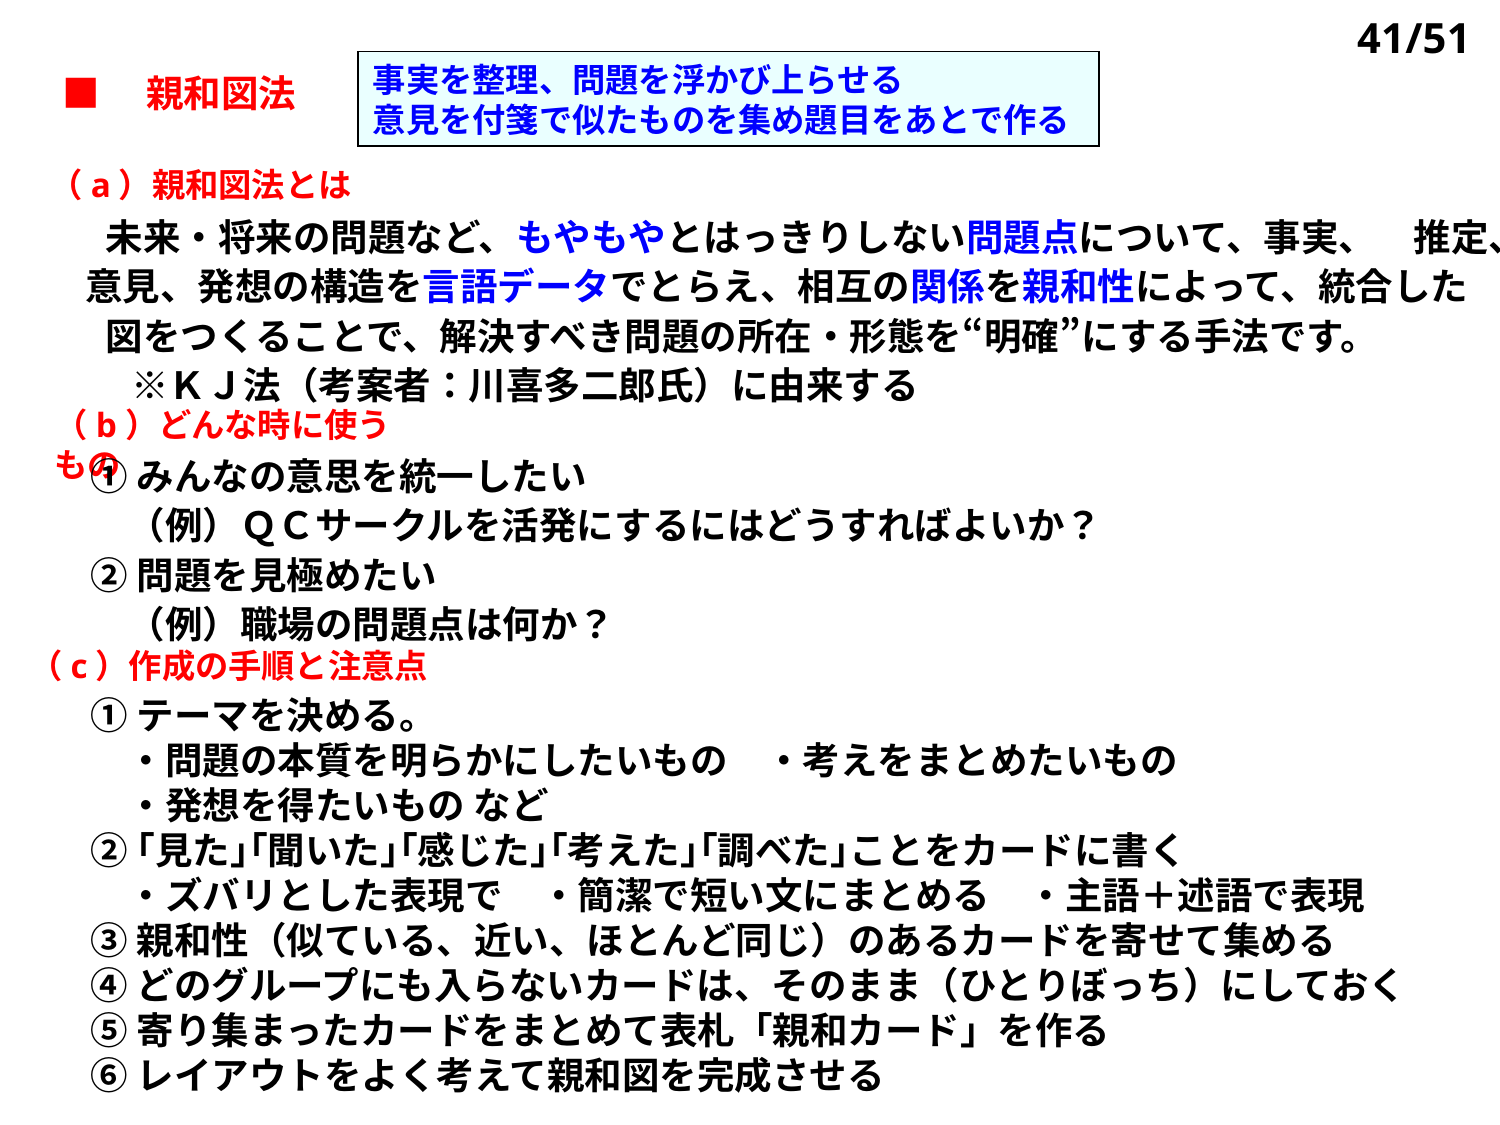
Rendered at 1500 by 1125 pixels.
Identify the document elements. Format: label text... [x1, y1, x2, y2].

text_box 未来・将来の問題など、もやもやとはっきりしない問題点について、事実、 推定、予測 意見、発想の構造を言語データでとらえ、相互の関係を親和性によって、統合した 図をつくることで、解決すべき問題の所在・形態を“明確”にする手法です。 ※ＫＪ法（考案者：川喜多二郎氏）に由来する [53, 201, 1447, 415]
text_box （b）どんな時に使うもの [39, 396, 432, 492]
text_box （a）親和図法とは [34, 156, 401, 212]
text_box ①みんなの意思を統一したい （例）ＱＣサークルを活発にするにはどうすればよいか？ ②問題を見極めたい （例）職場の問題点は何か？ [75, 465, 1392, 630]
text_box 事実を整理、問題を浮かび上らせる 意見を付箋で似たものを集め題目をあとで作る [358, 51, 1099, 147]
text_box ①テーマを決める。 ・問題の本質を明らかにしたいもの ・考えをまとめたいもの ・発想を得たいもの など ②｢見た｣｢聞いた｣｢感じた｣｢考えた｣｢調べた｣ことをカードに書く ・ズバリとした表現で ・簡潔で短い文にまとめる ・主語＋述語で表現 ③親和性（似ている、近い、ほとんど同じ）のあるカードを寄せて集める ④どのグループにも入らないカードは、そのまま（ひとりぼっち）にしておく ⑤寄り集まったカードをまとめて表札「親和カード」を作る ⑥レイアウトをよく考えて親和図を完成させる [75, 684, 1463, 1105]
text_box [587, 50, 1275, 111]
text_box 41/51 [1357, 18, 1500, 62]
title ■ 親和図法 [47, 53, 358, 137]
text_box （c）作成の手順と注意点 [14, 637, 444, 693]
